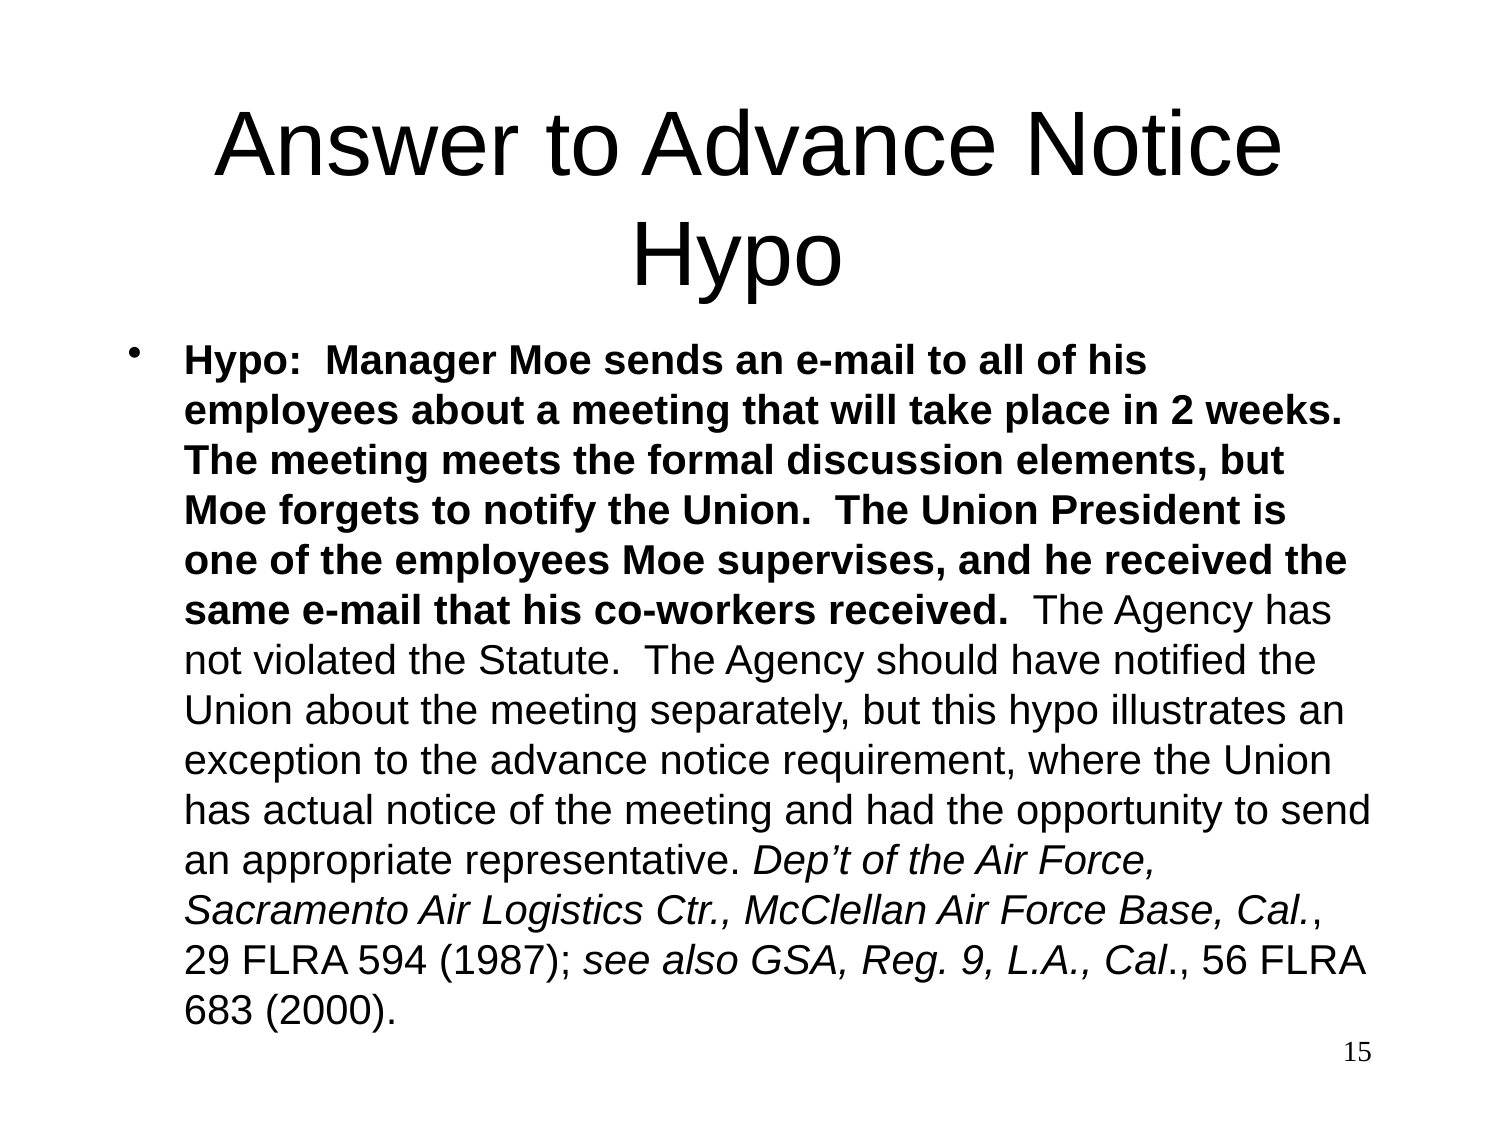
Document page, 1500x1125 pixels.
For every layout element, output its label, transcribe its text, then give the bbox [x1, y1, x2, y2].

list Hypo: Manager Moe sends an e-mail to all of his employees about a meeting that will take place in 2 weeks. The meeting meets the formal discussion elements, but Moe forgets to notify the Union. The Union President is one of the employees Moe supervises, and he received the same e-mail that his co-workers received. The Agency has not violated the Statute. The Agency should have notified the Union about the meeting separately, but this hypo illustrates an exception to the advance notice requirement, where the Union has actual notice of the meeting and had the opportunity to send an appropriate representative. Dep’t of the Air Force, Sacramento Air Logistics Ctr., McClellan Air Force Base, Cal., 29 FLRA 594 (1987); see also GSA, Reg. 9, L.A., Cal., 56 FLRA 683 (2000). [112, 324, 1388, 1001]
title Answer to Advance Notice Hypo [112, 99, 1388, 288]
slide_number 15 [1074, 1024, 1388, 1101]
